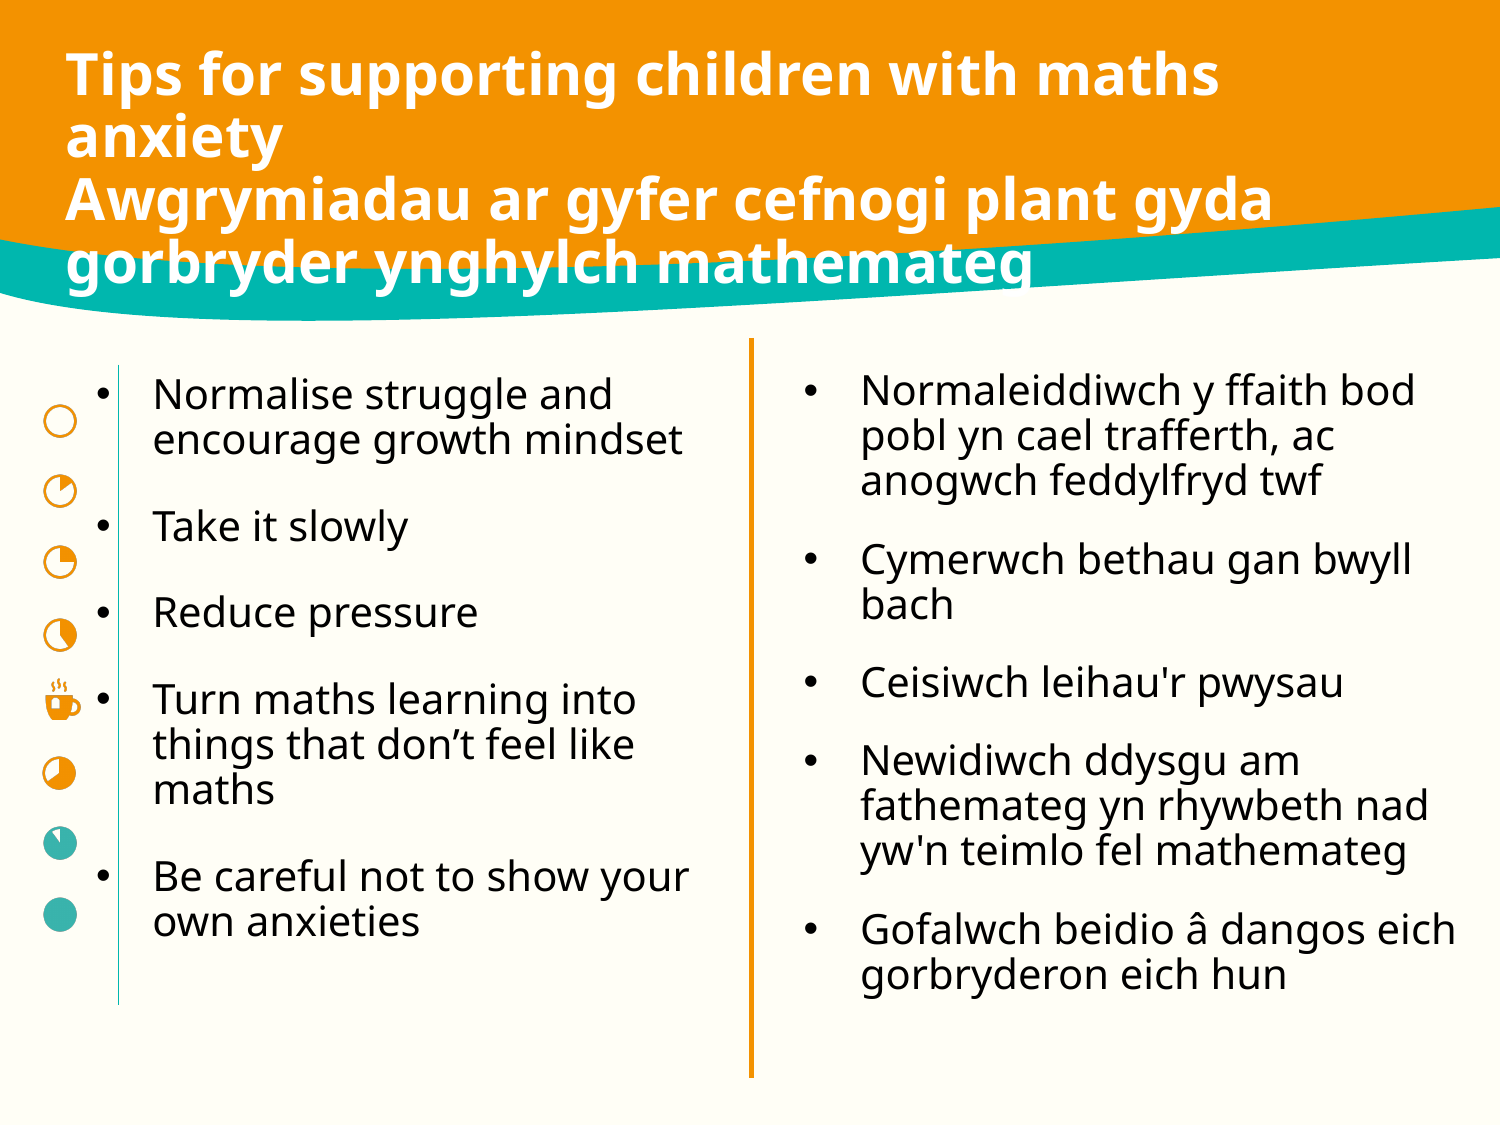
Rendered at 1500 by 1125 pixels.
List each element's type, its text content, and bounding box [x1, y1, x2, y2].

picture [36, 672, 90, 726]
text_box Normaleiddiwch y ffaith bod pobl yn cael trafferth, ac anogwch feddylfryd twf Cymerwch bethau gan bwyll bach Ceisiwch leihau'r pwysau Newidiwch ddysgu am fathemateg yn rhywbeth nad yw'n teimlo fel mathemateg Gofalwch beidio â dangos eich gorbryderon eich hun [788, 362, 1500, 1035]
picture [38, 752, 80, 794]
picture [39, 893, 81, 936]
list Normalise struggle and encourage growth mindset Take it slowly Reduce pressure Turn maths learning into things that don’t feel like maths Be careful not to show your own anxieties [81, 366, 749, 1039]
picture [39, 822, 81, 864]
picture [39, 614, 81, 656]
list Normalise struggle and encourage growth mindset Take it slowly Reduce pressure Turn maths learning into things that don’t feel like maths Be careful not to show your own anxieties [754, 366, 761, 1039]
list Tips for supporting children with maths anxiety Awgrymiadau ar gyfer cefnogi plant gyda gorbryder ynghylch mathemateg [51, 37, 1421, 228]
picture [39, 541, 81, 583]
picture [39, 470, 81, 512]
picture [39, 400, 81, 442]
